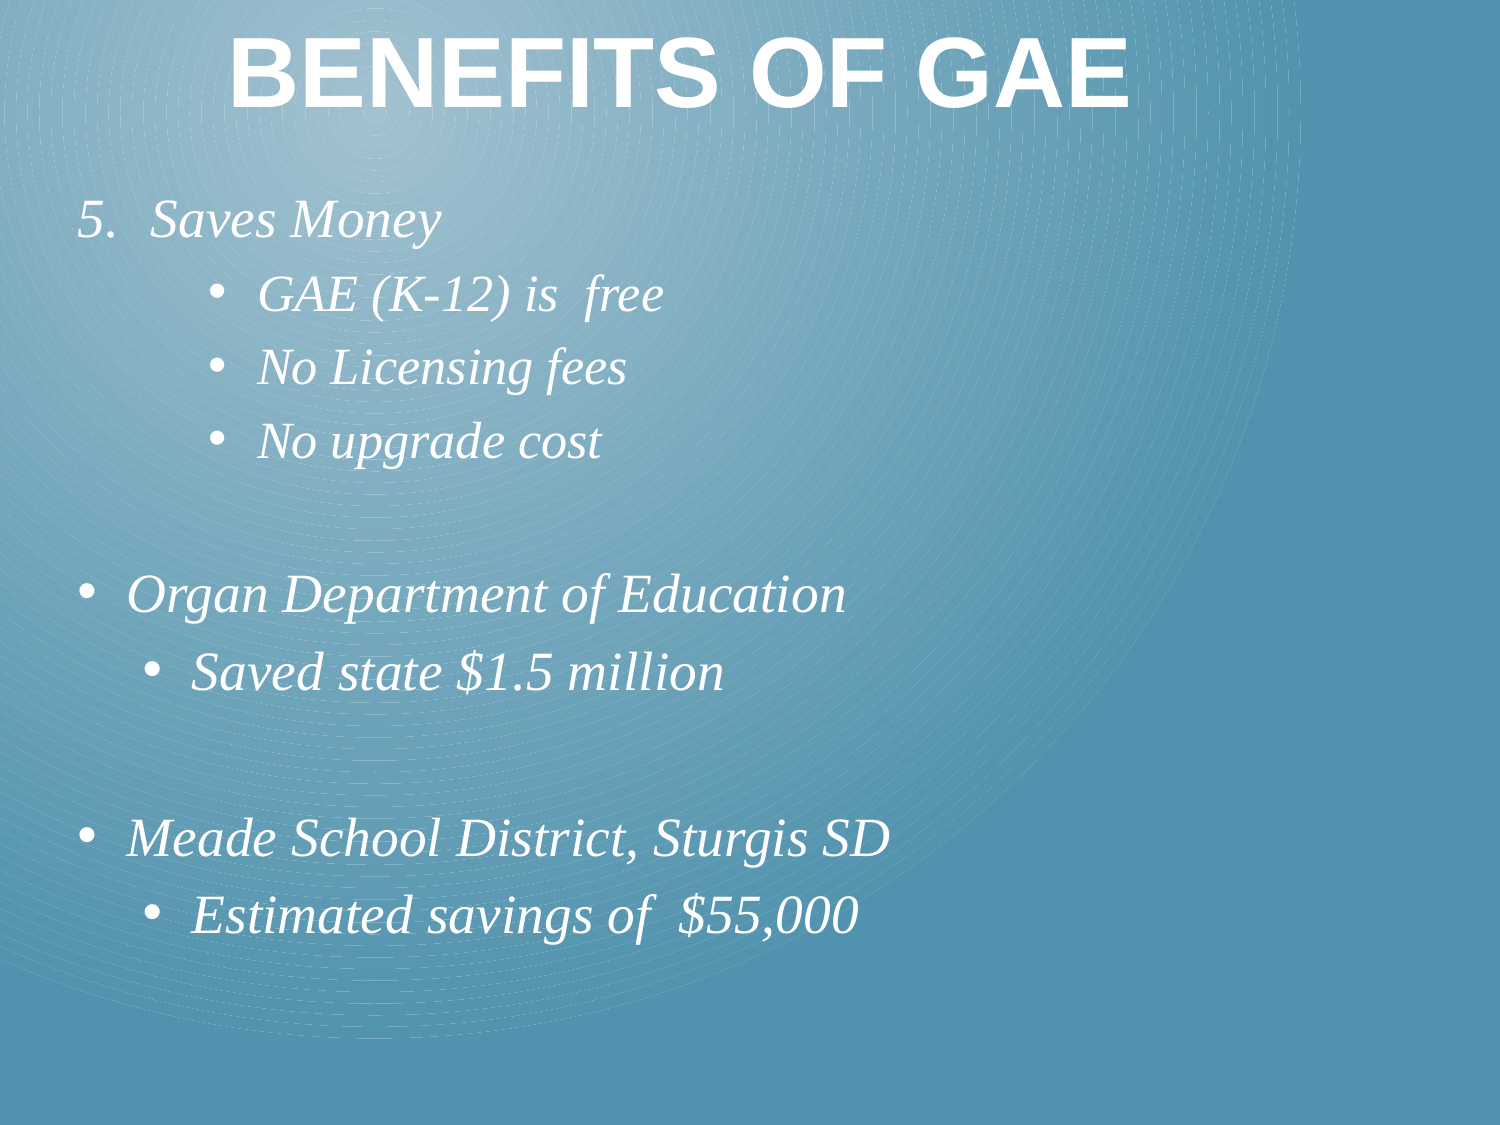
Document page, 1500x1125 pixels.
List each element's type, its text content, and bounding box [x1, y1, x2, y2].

list Saves Money GAE (K-12) is free No Licensing fees No upgrade cost Organ Department of Education Saved state $1.5 million Meade School District, Sturgis SD Estimated savings of $55,000 [62, 174, 1413, 1025]
title Benefits of GAE [212, 0, 1225, 171]
